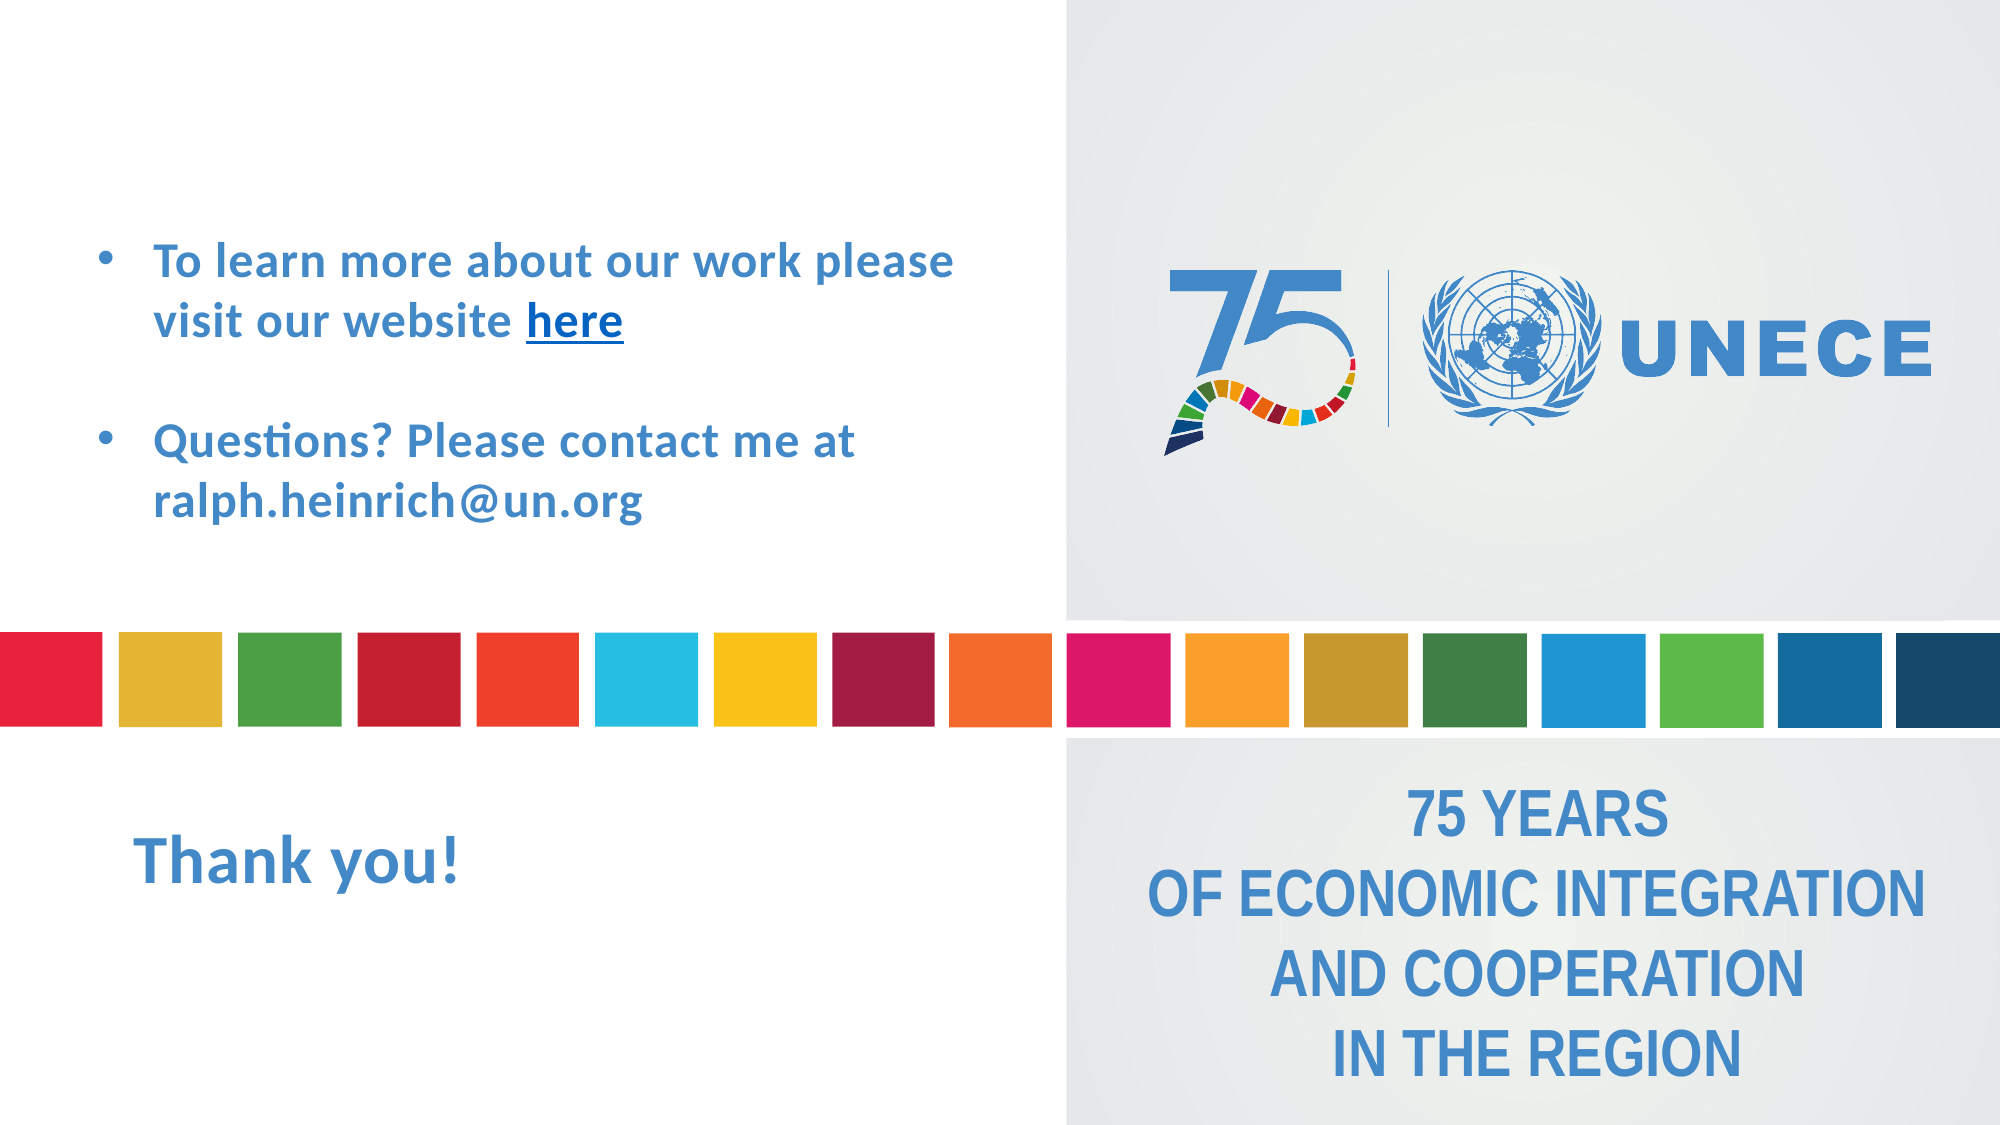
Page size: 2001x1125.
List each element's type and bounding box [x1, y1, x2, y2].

text_box [0, 0, 2000, 1125]
